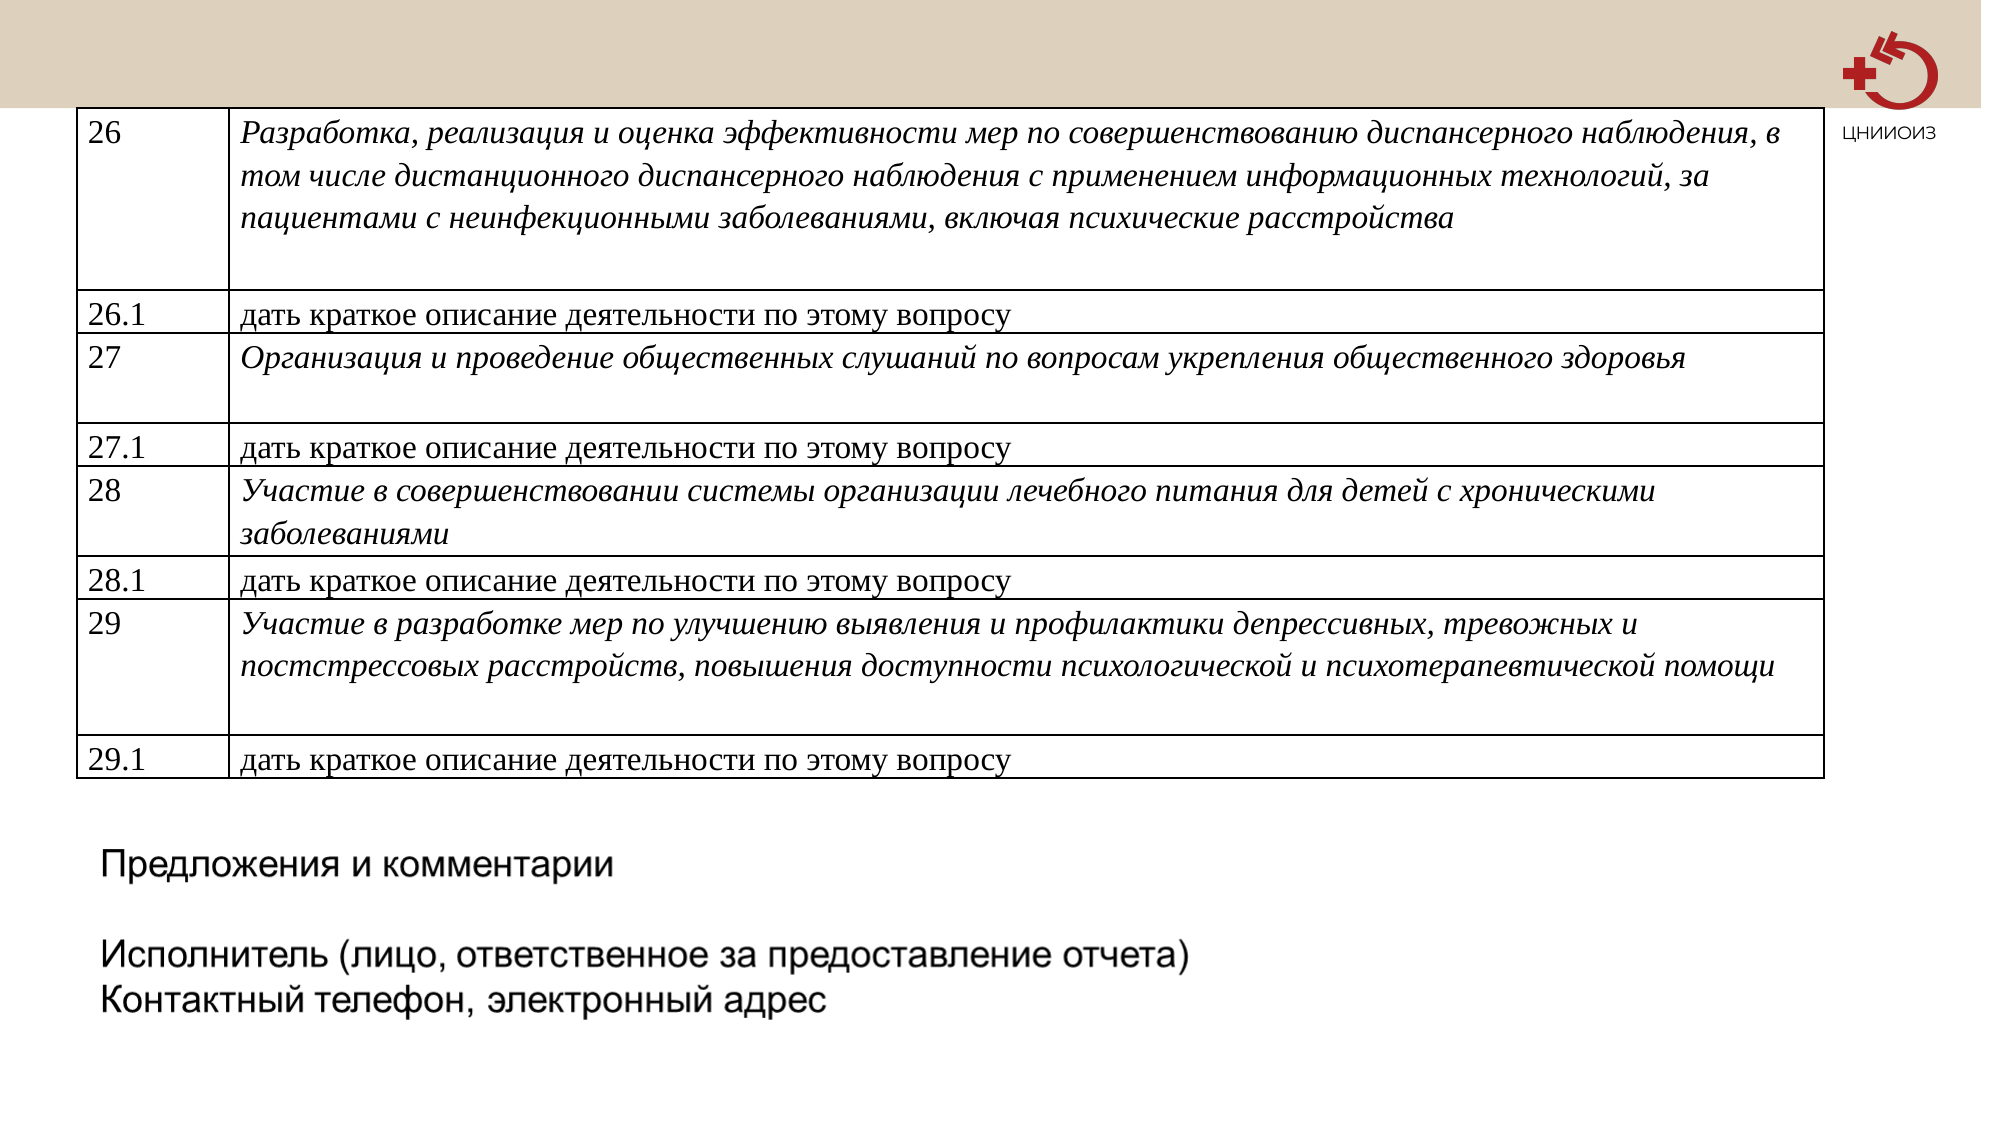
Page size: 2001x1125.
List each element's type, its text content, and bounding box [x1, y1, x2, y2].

table_cell Участие в разработке мер по улучшению выявления и профилактики депрессивных, тревожных и постстрессовых расстройств, повышения доступности психологической и психотерапевтической помощи [230, 600, 1823, 734]
table_cell 28 [78, 467, 228, 555]
table_cell 27 [78, 334, 228, 422]
table_cell 27.1 [78, 424, 228, 465]
table_cell Участие в совершенствовании системы организации лечебного питания для детей с хроническими заболеваниями [230, 467, 1823, 555]
table_header Разработка, реализация и оценка эффективности мер по совершенствованию диспансерного наблюдения, в том числе дистанционного диспансерного наблюдения с применением информационных технологий, за пациентами с неинфекционными заболеваниями, включая психические расстройства [230, 109, 1823, 289]
table_cell 29.1 [78, 736, 228, 777]
table_cell 29 [78, 600, 228, 734]
text_box [0, 0, 1982, 109]
table_cell дать краткое описание деятельности по этому вопросу [230, 736, 1823, 777]
table_cell 28.1 [78, 557, 228, 598]
picture [76, 827, 1823, 1045]
table_header 26 [78, 109, 228, 289]
table_cell 26.1 [78, 291, 228, 332]
table_cell дать краткое описание деятельности по этому вопросу [230, 424, 1823, 465]
table_cell дать краткое описание деятельности по этому вопросу [230, 557, 1823, 598]
table_cell Организация и проведение общественных слушаний по вопросам укрепления общественного здоровья [230, 334, 1823, 422]
picture [1843, 31, 1938, 142]
table_cell дать краткое описание деятельности по этому вопросу [230, 291, 1823, 332]
